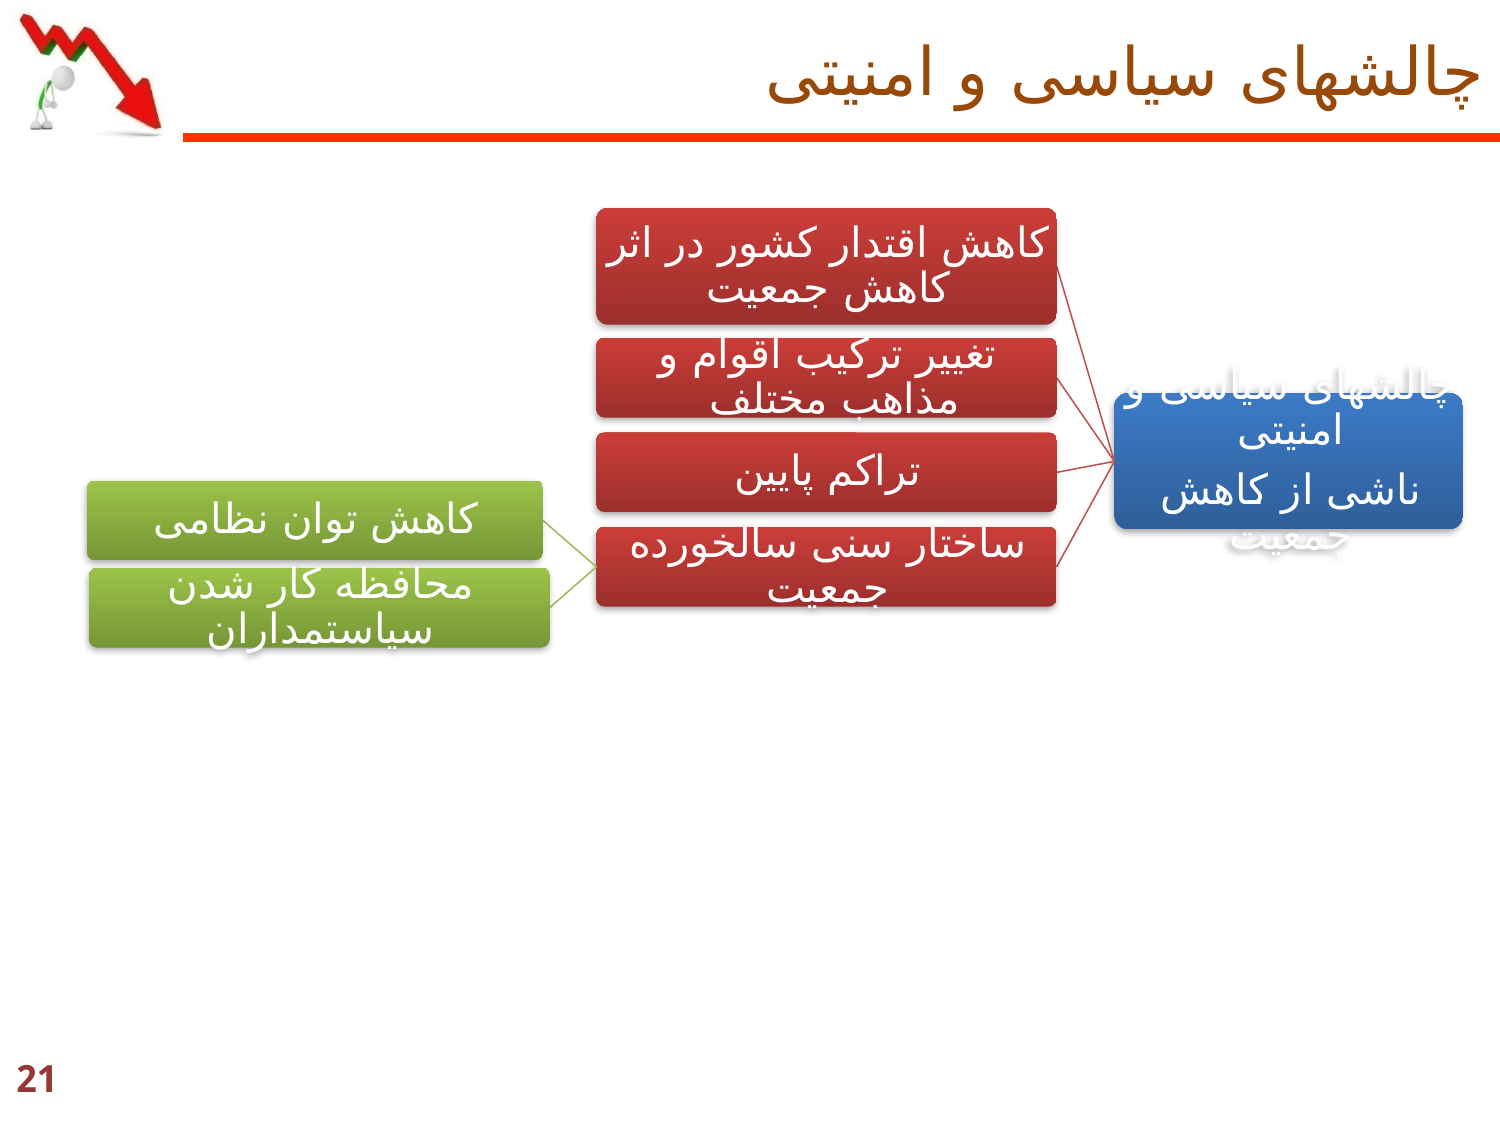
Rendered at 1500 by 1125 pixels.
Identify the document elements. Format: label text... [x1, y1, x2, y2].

picture [1, 0, 183, 149]
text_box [64, 172, 1465, 705]
title چالشهای سیاسی و امنیتی [150, 0, 1500, 138]
